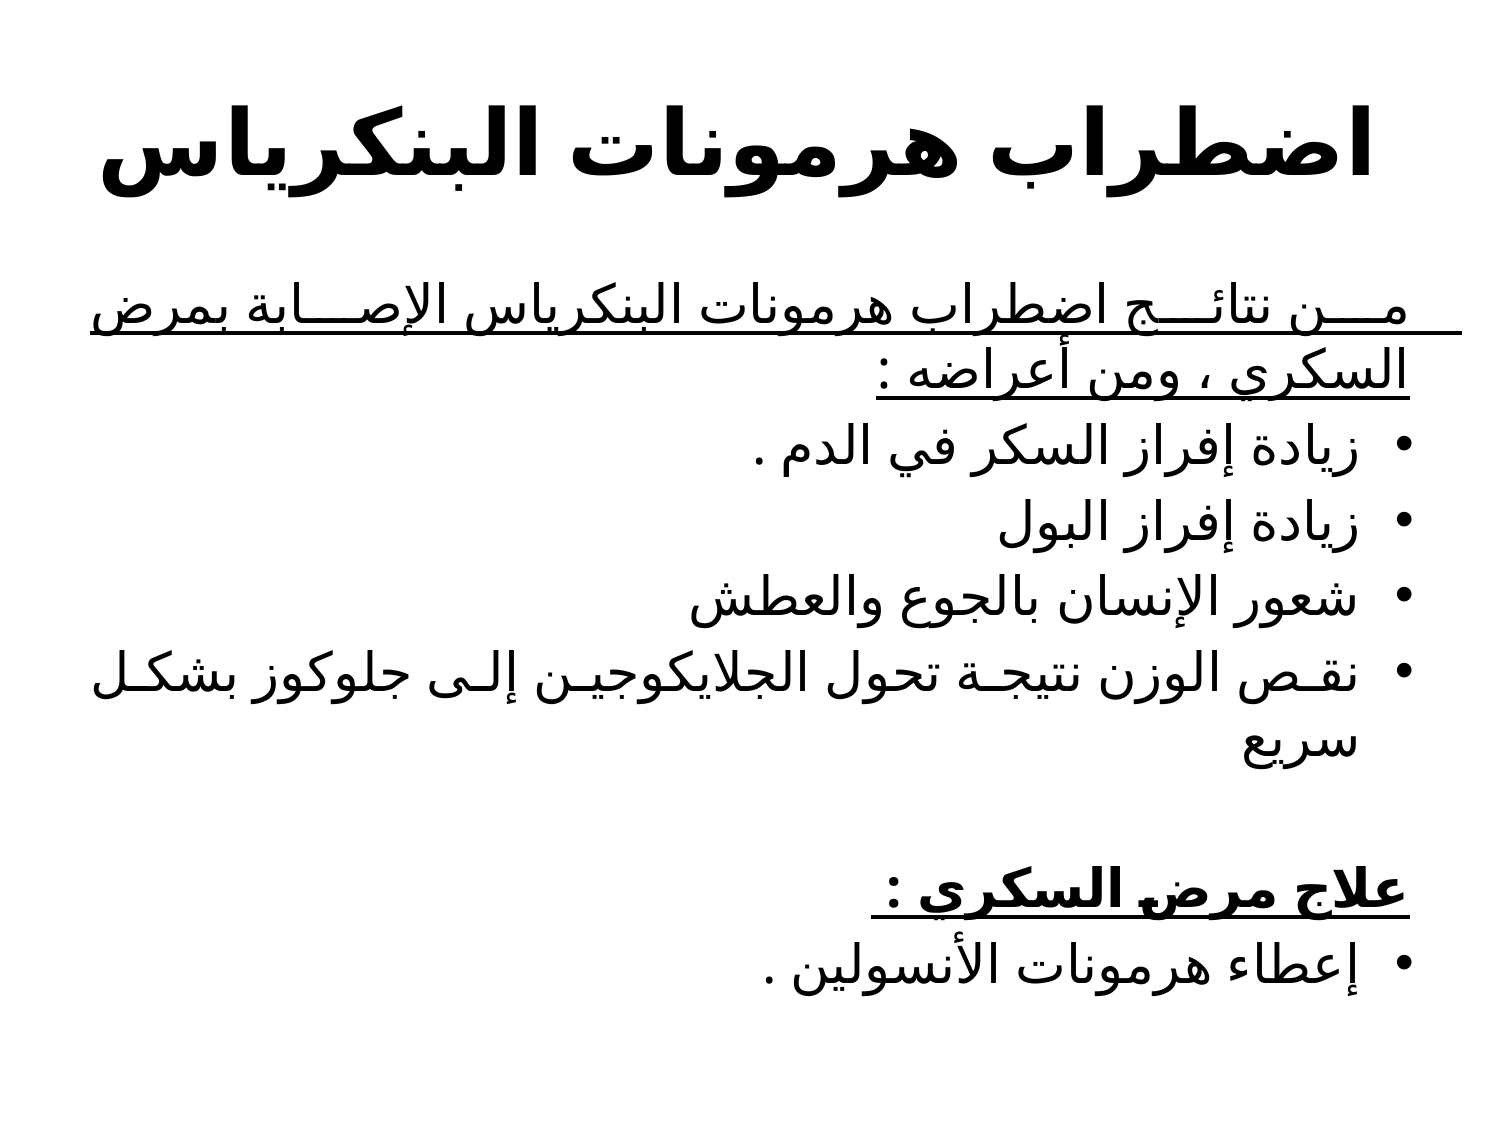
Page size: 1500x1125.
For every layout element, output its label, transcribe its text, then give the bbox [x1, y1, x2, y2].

title اضطراب هرمونات البنكرياس [75, 45, 1425, 233]
list من نتائج اضطراب هرمونات البنكرياس الإصابة بمرض السكري ، ومن أعراضه : زيادة إفراز السكر في الدم . زيادة إفراز البول شعور الإنسان بالجوع والعطش نقص الوزن نتيجة تحول الجلايكوجين إلى جلوكوز بشكل سريع علاج مرض السكري : إعطاء هرمونات الأنسولين . [75, 262, 1425, 1005]
